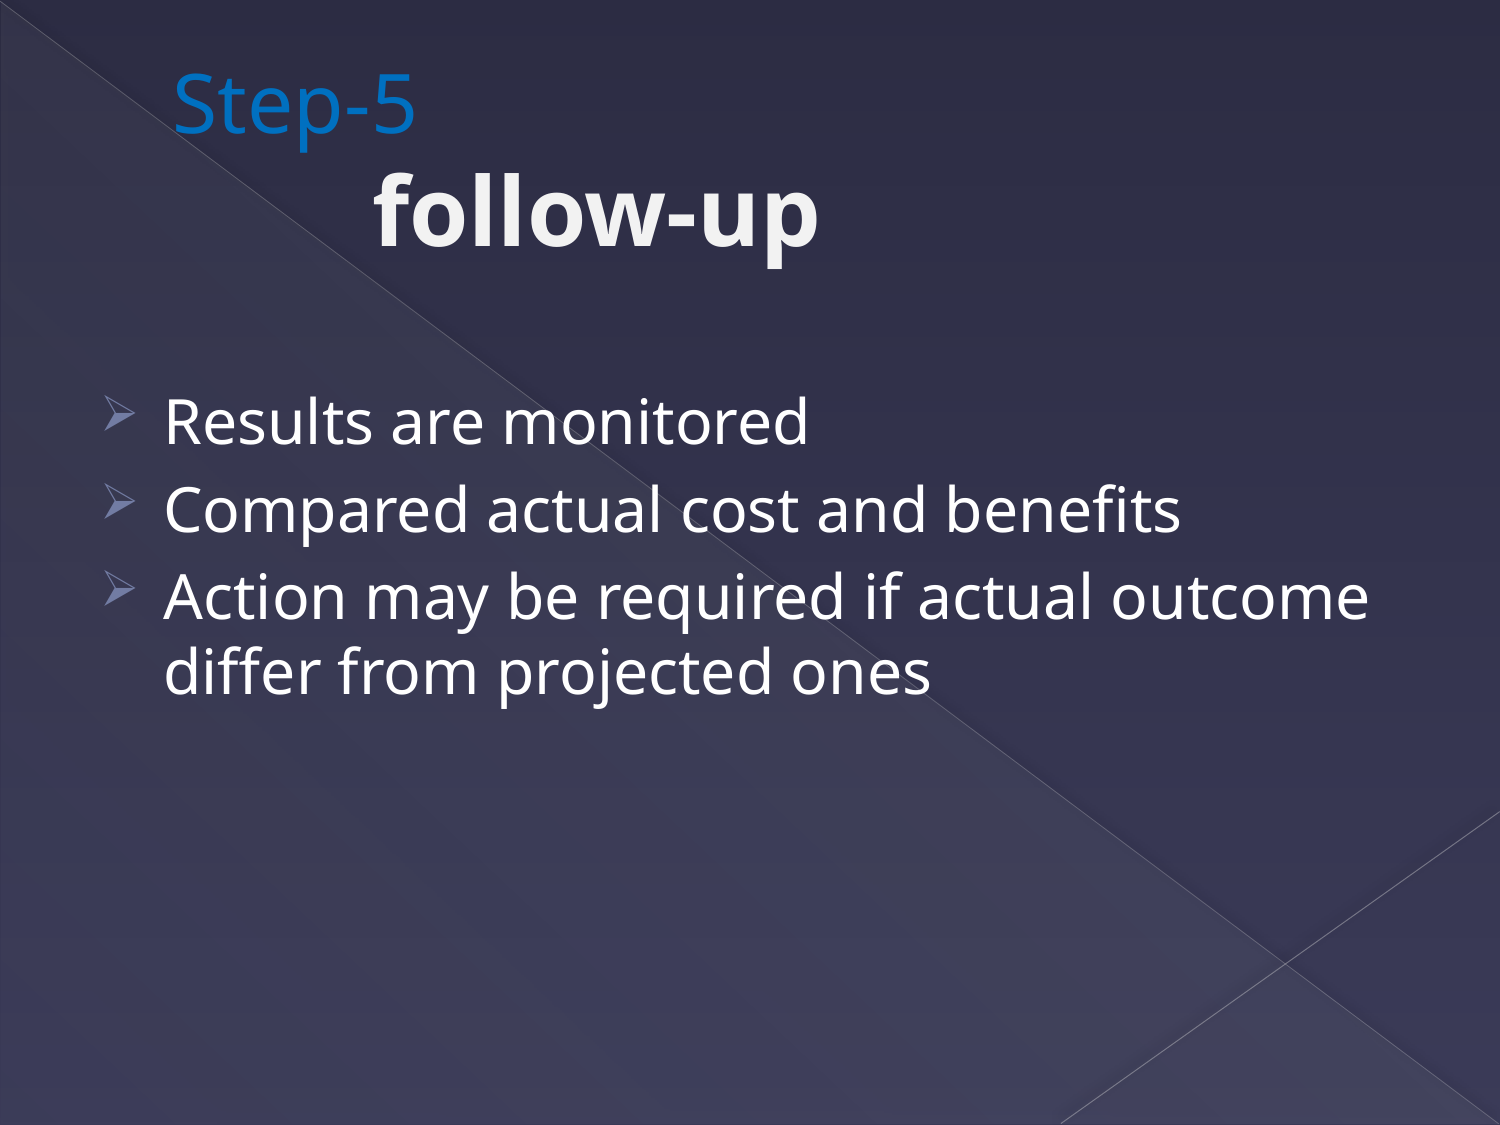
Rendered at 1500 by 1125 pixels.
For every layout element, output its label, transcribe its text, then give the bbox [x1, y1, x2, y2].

list Results are monitored Compared actual cost and benefits Action may be required if actual outcome differ from projected ones [75, 375, 1425, 925]
title Step-5 follow-up [75, 43, 1425, 274]
